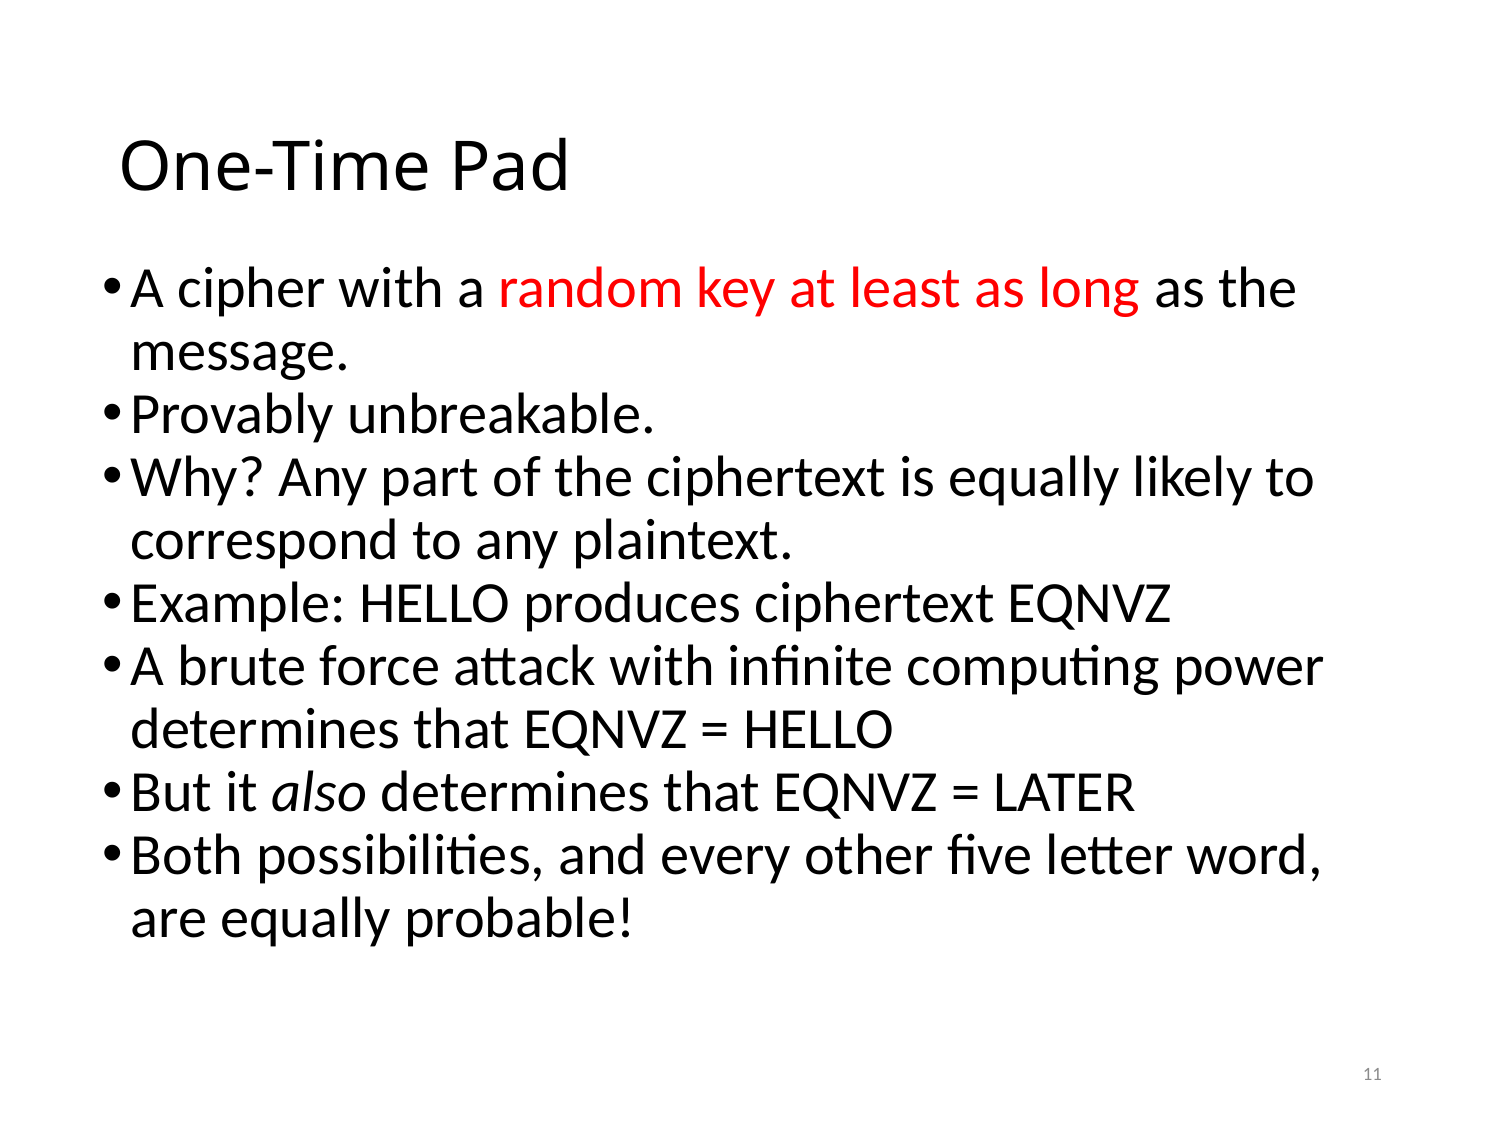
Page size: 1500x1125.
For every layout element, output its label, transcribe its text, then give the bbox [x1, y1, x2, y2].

title One-Time Pad [103, 59, 1397, 278]
slide_number 11 [1059, 1042, 1397, 1103]
list A cipher with a random key at least as long as the message. Provably unbreakable. Why? Any part of the ciphertext is equally likely to correspond to any plaintext. Example: HELLO produces ciphertext EQNVZ A brute force attack with infinite computing power determines that EQNVZ = HELLO But it also determines that EQNVZ = LATER Both possibilities, and every other five letter word, are equally probable! [87, 249, 1374, 1077]
